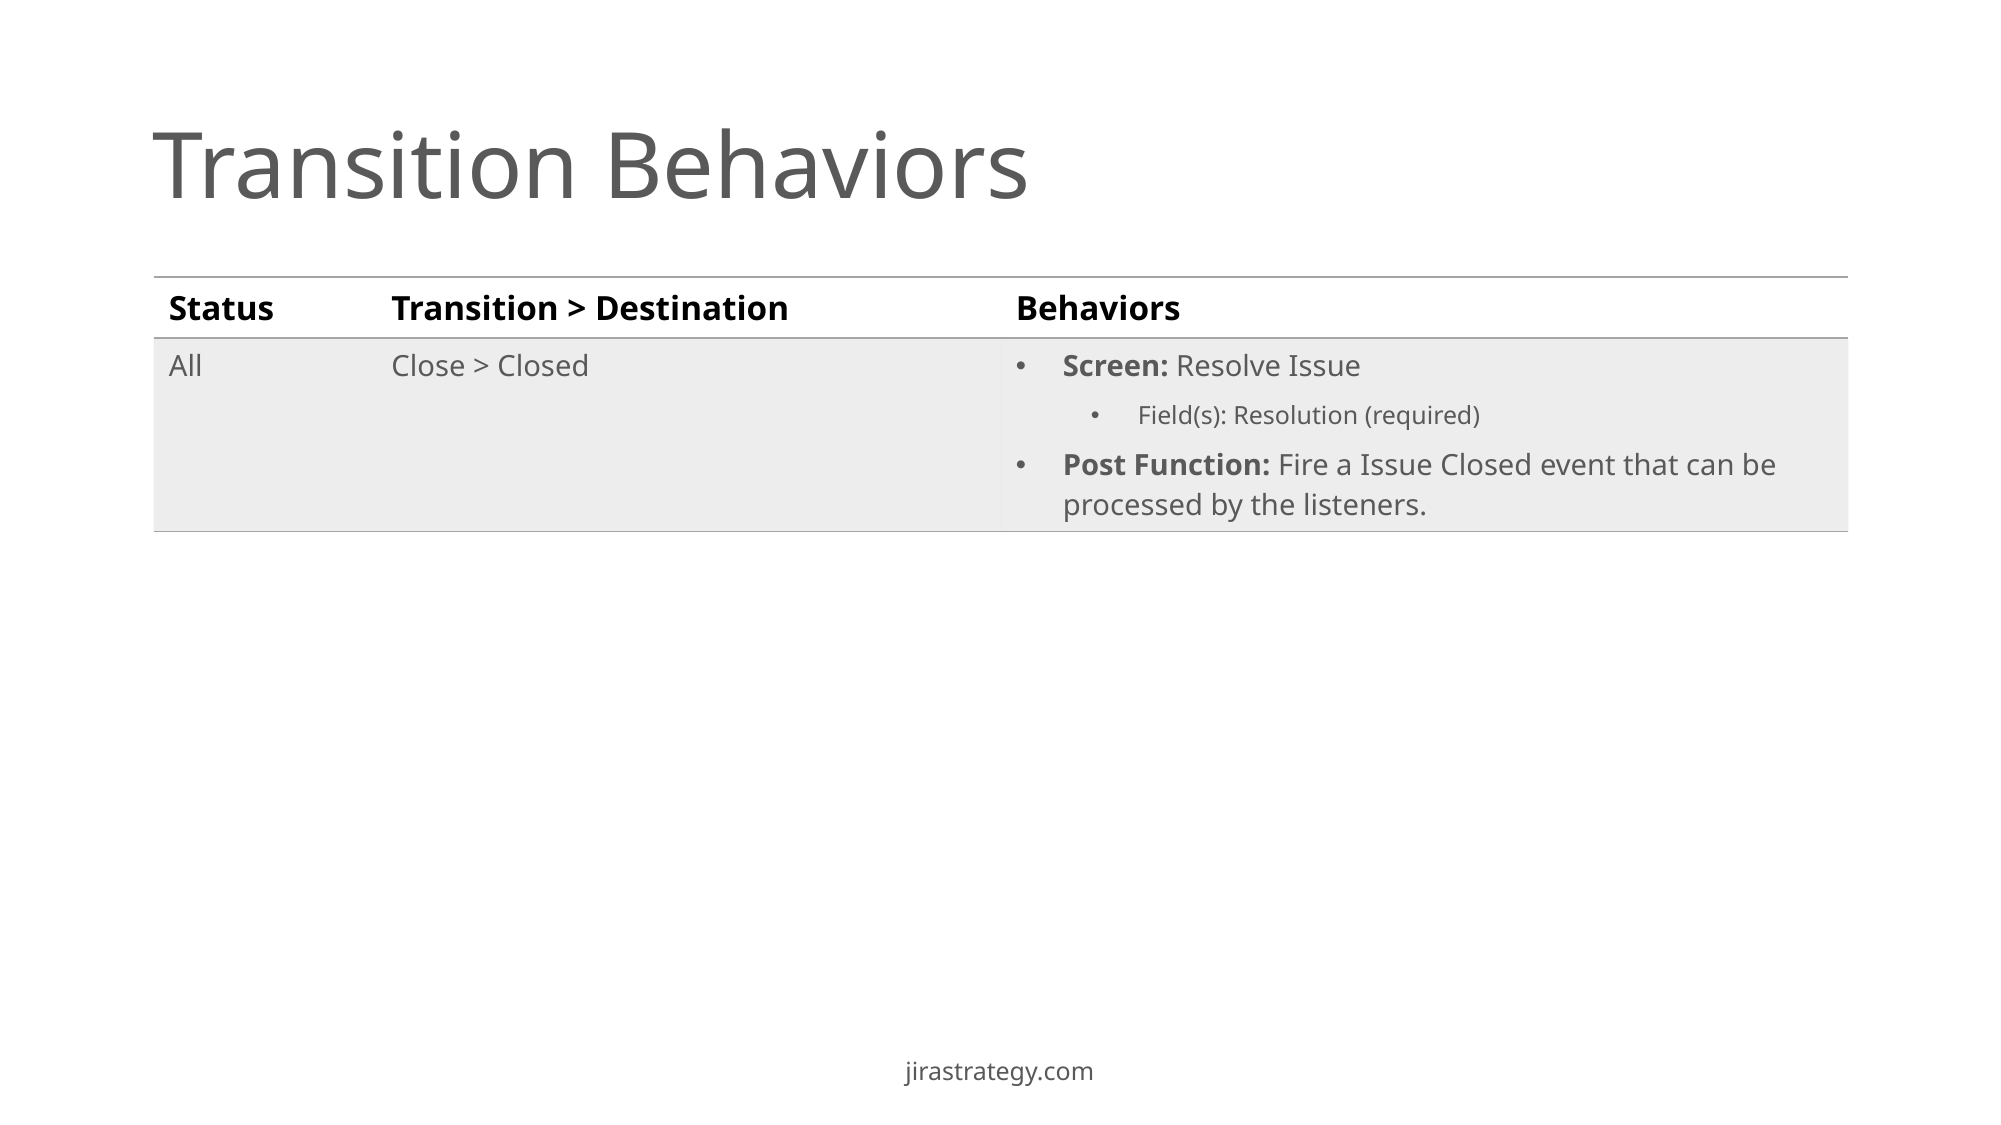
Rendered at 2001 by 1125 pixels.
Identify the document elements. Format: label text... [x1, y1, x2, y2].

table_cell All [154, 339, 377, 531]
title Transition Behaviors [137, 59, 1863, 278]
table_header Transition > Destination [377, 278, 1001, 337]
footer jirastrategy.com [662, 1042, 1338, 1103]
table_cell Screen: Resolve Issue Field(s): Resolution (required) Post Function: Fire a Issue Closed event that can be processed by the listeners. [1001, 339, 1848, 531]
table_header Status [154, 278, 377, 337]
table_cell Close > Closed [377, 339, 1001, 531]
table_header Behaviors [1001, 278, 1848, 337]
